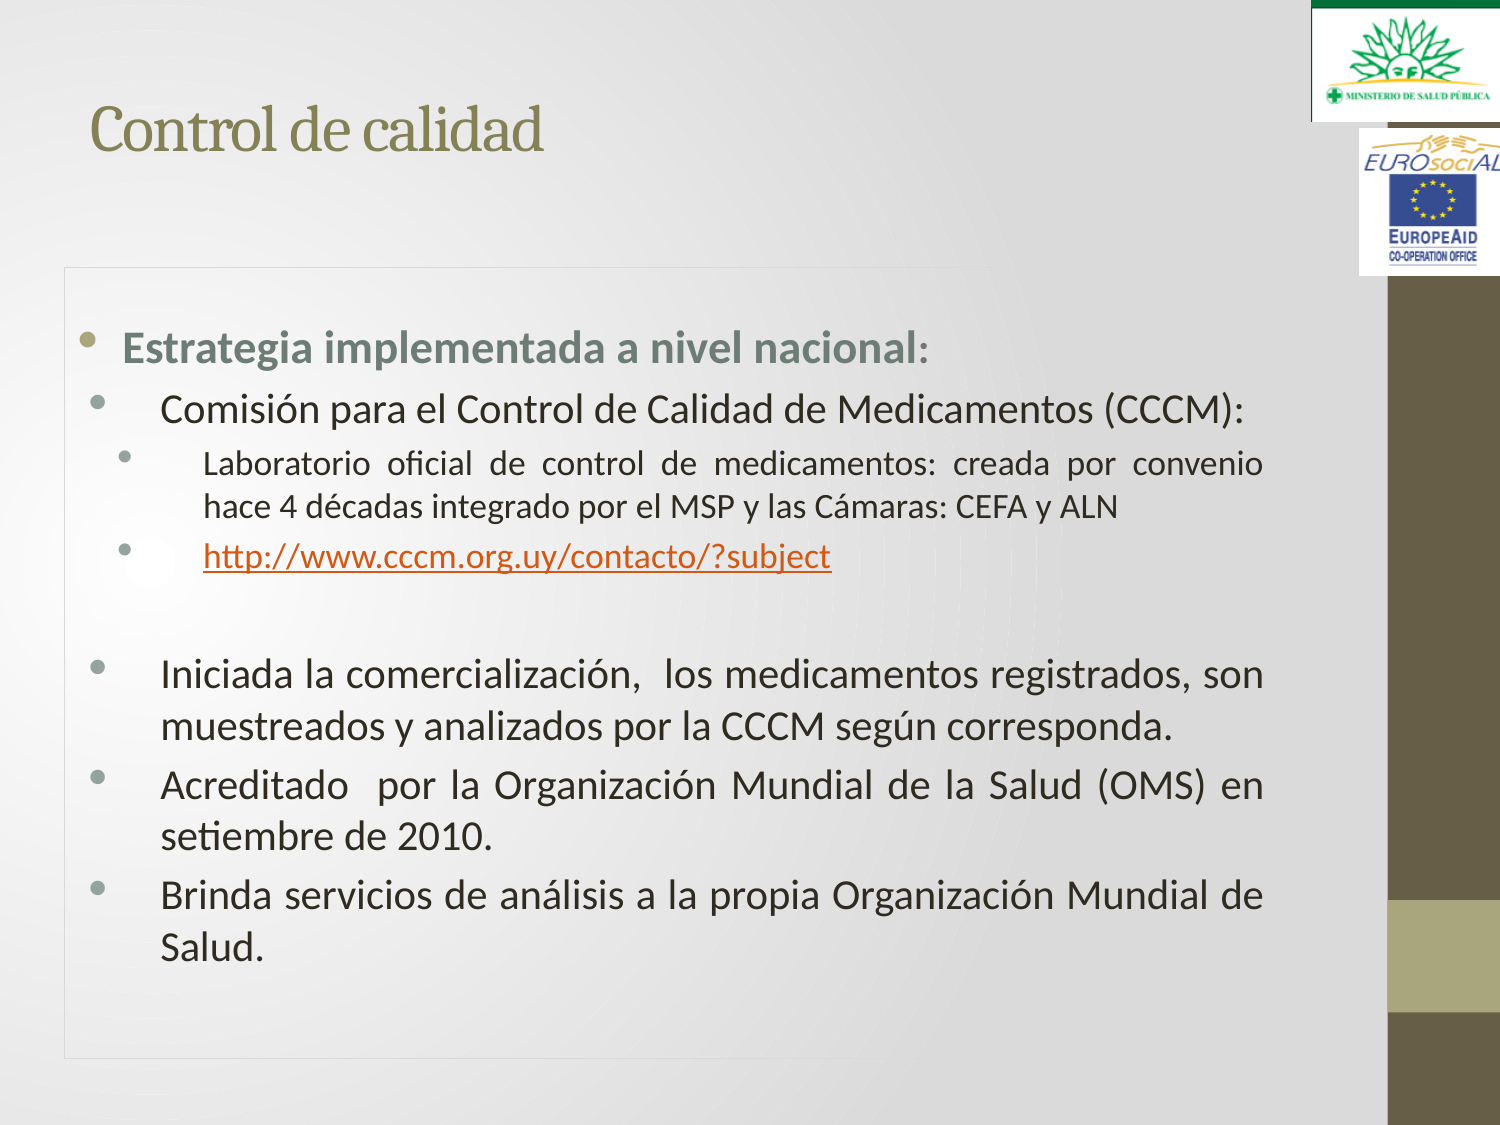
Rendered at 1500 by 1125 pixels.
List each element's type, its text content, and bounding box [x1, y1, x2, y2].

list Estrategia implementada a nivel nacional: Comisión para el Control de Calidad de Medicamentos (CCCM): Laboratorio oficial de control de medicamentos: creada por convenio hace 4 décadas integrado por el MSP y las Cámaras: CEFA y ALN http://www.cccm.org.uy/contacto/?subject Iniciada la comercialización, los medicamentos registrados, son muestreados y analizados por la CCCM según corresponda. Acreditado por la Organización Mundial de la Salud (OMS) en setiembre de 2010. Brinda servicios de análisis a la propia Organización Mundial de Salud. [64, 267, 1281, 1059]
picture [1359, 128, 1500, 277]
picture [1310, 0, 1500, 122]
title Control de calidad [75, 31, 1263, 219]
